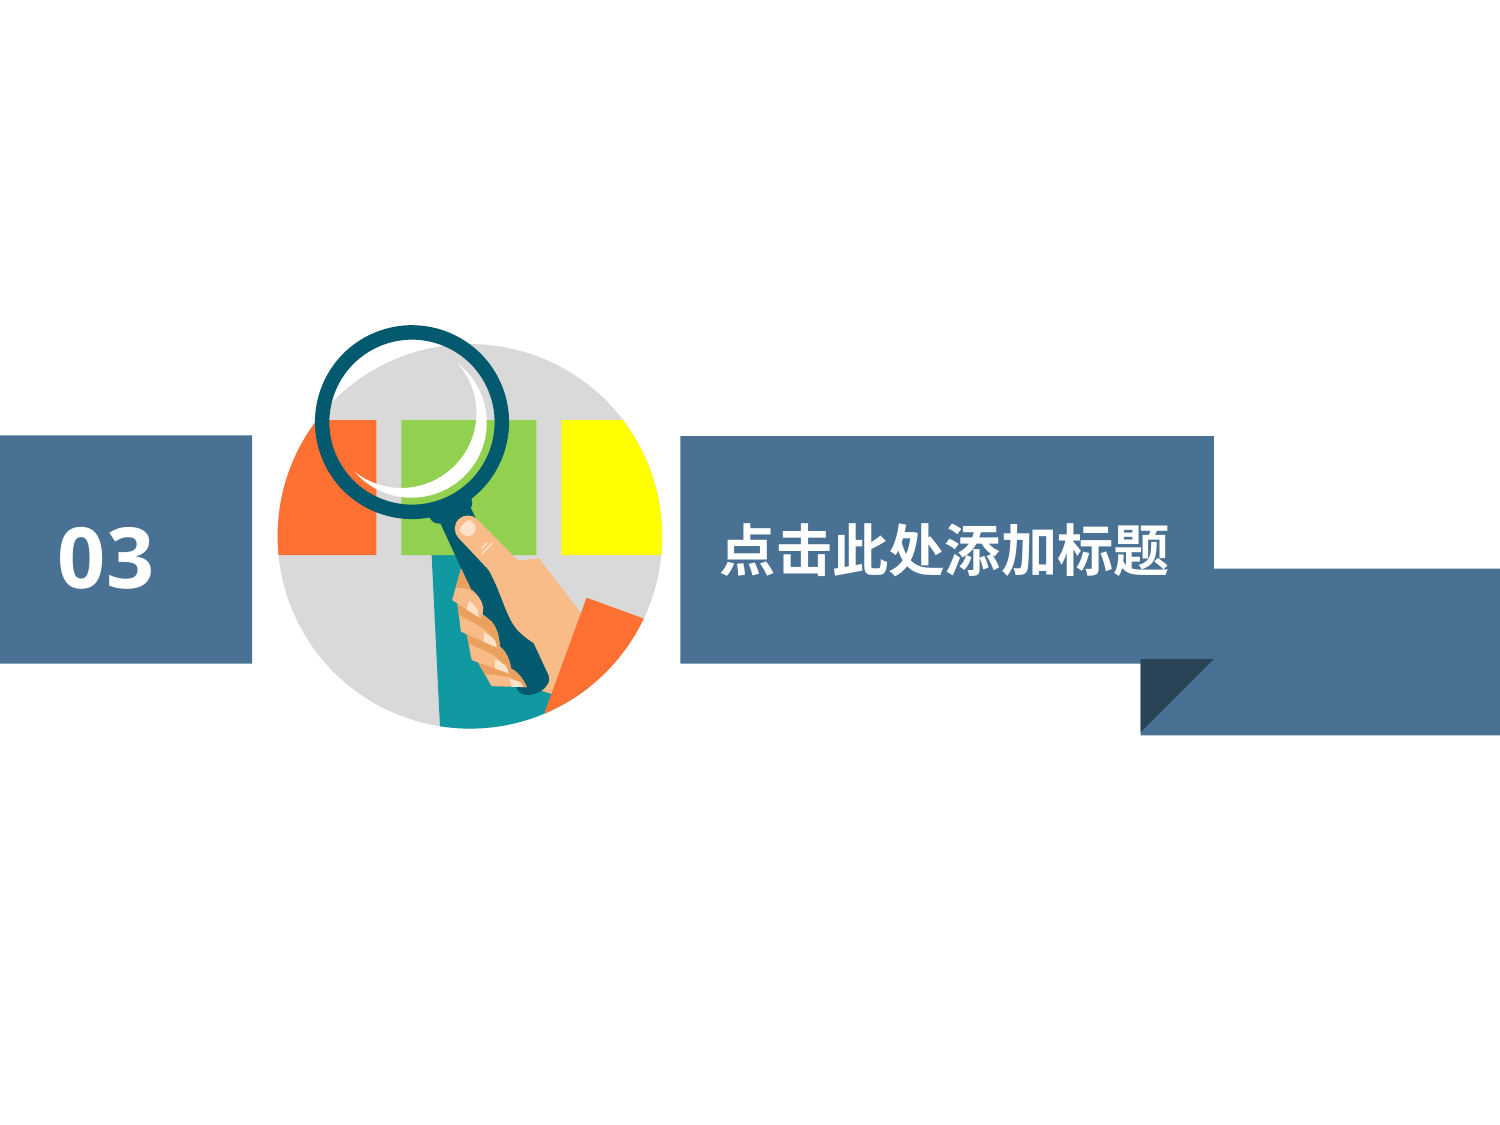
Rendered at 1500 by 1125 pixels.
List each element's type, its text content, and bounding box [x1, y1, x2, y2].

text_box [1140, 568, 1500, 736]
text_box 03 [43, 497, 180, 613]
text_box [679, 435, 1215, 665]
text_box [1139, 658, 1217, 735]
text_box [277, 311, 663, 729]
text_box 点击此处添加标题 [704, 507, 1205, 591]
text_box [0, 434, 253, 665]
